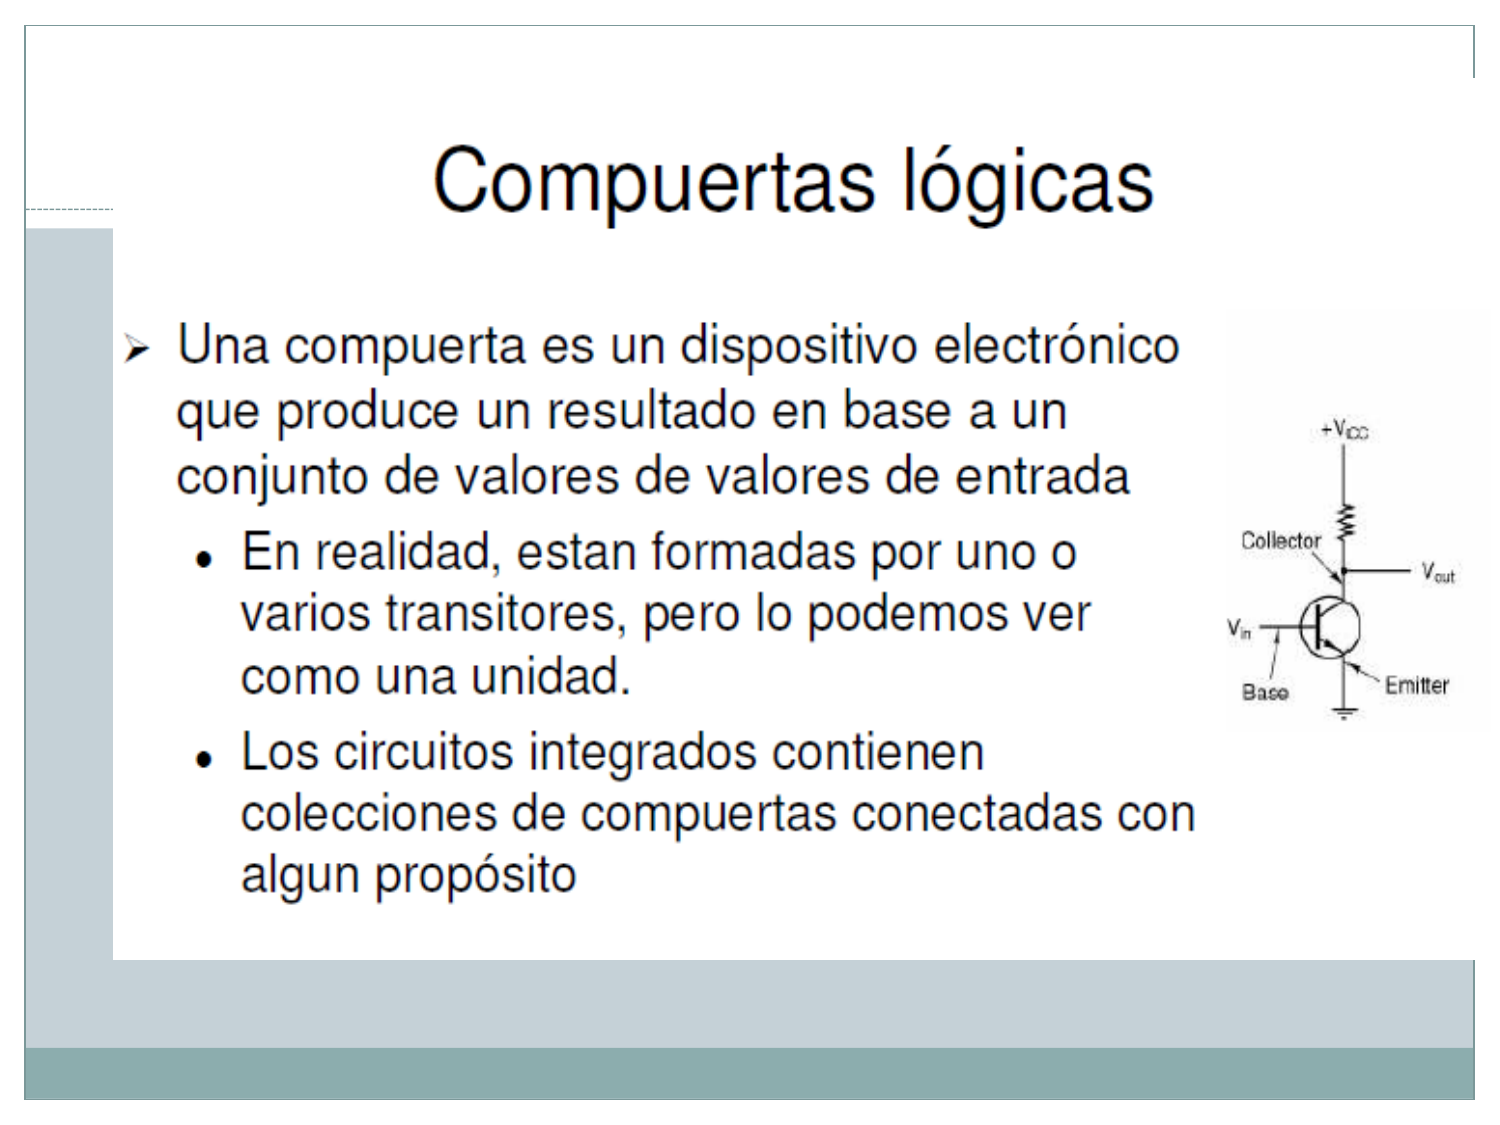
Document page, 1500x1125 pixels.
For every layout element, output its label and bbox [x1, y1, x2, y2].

list [113, 77, 1500, 960]
